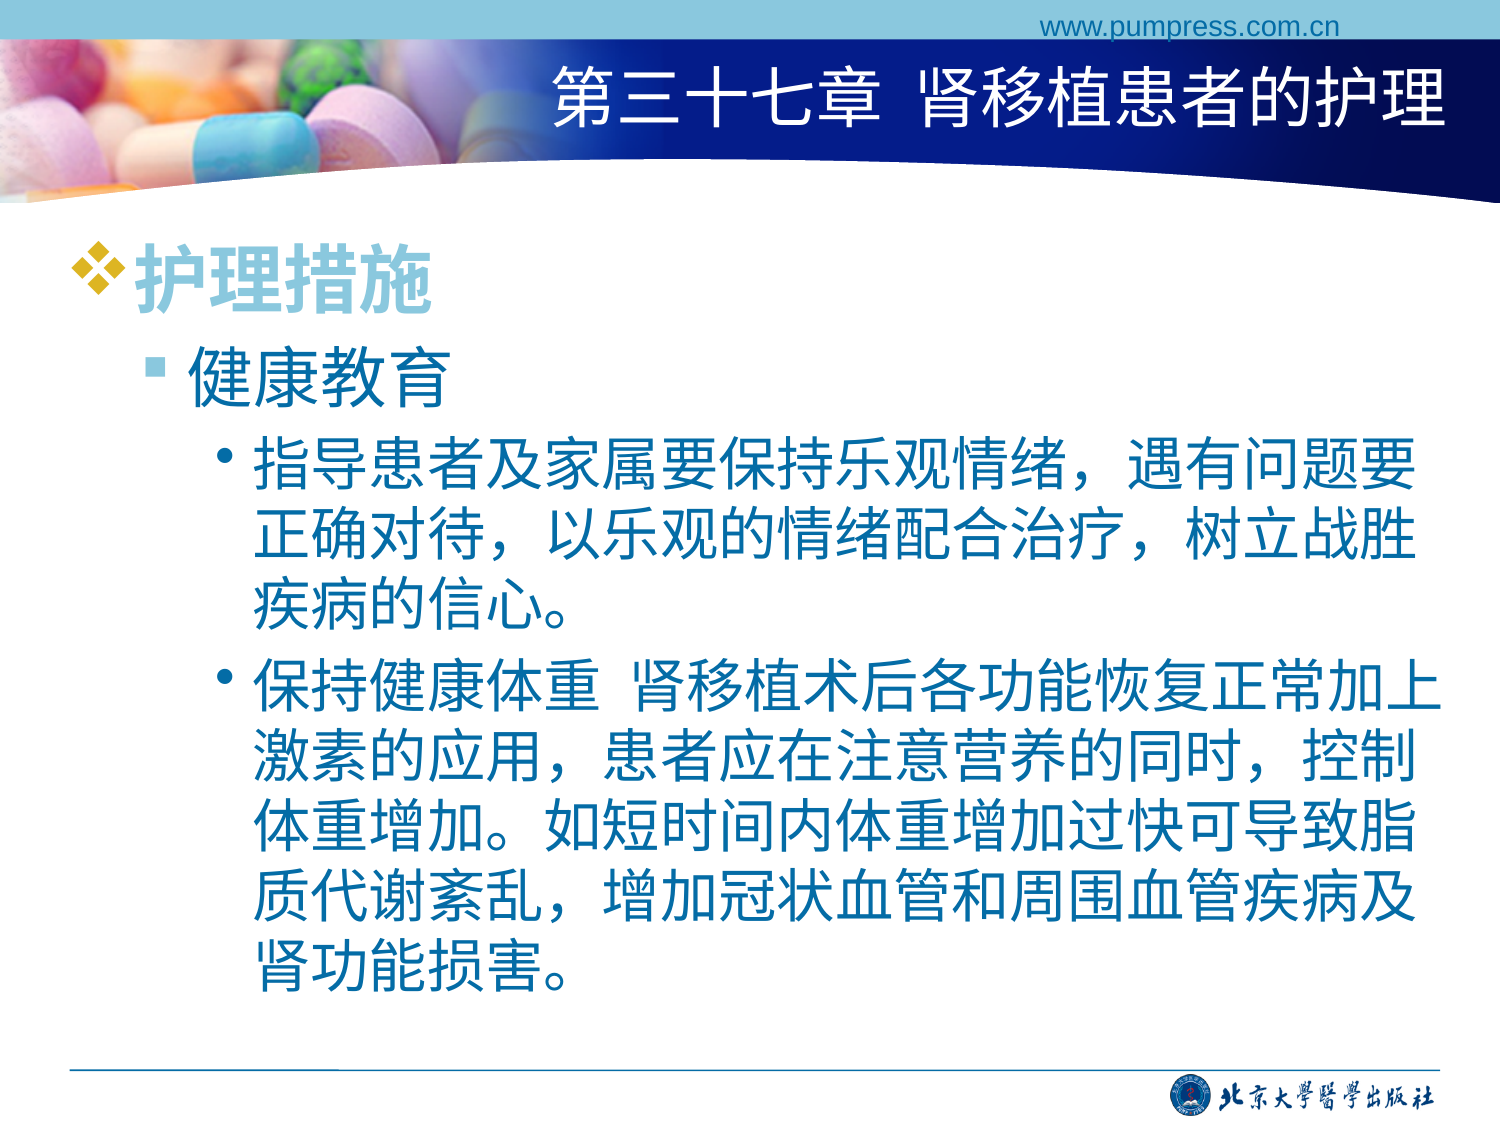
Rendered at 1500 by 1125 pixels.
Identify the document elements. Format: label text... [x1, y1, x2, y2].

picture [1170, 1074, 1436, 1118]
picture [0, 40, 1500, 203]
slide_number www.pumpress.com.cn [1025, 0, 1463, 38]
list 护理措施 健康教育 指导患者及家属要保持乐观情绪，遇有问题要正确对待，以乐观的情绪配合治疗，树立战胜疾病的信心。 保持健康体重 肾移植术后各功能恢复正常加上激素的应用，患者应在注意营养的同时，控制体重增加。如短时间内体重增加过快可导致脂质代谢紊乱，增加冠状血管和周围血管疾病及肾功能损害。 [49, 224, 1463, 1026]
title 第三十七章 肾移植患者的护理 [137, 49, 1463, 143]
